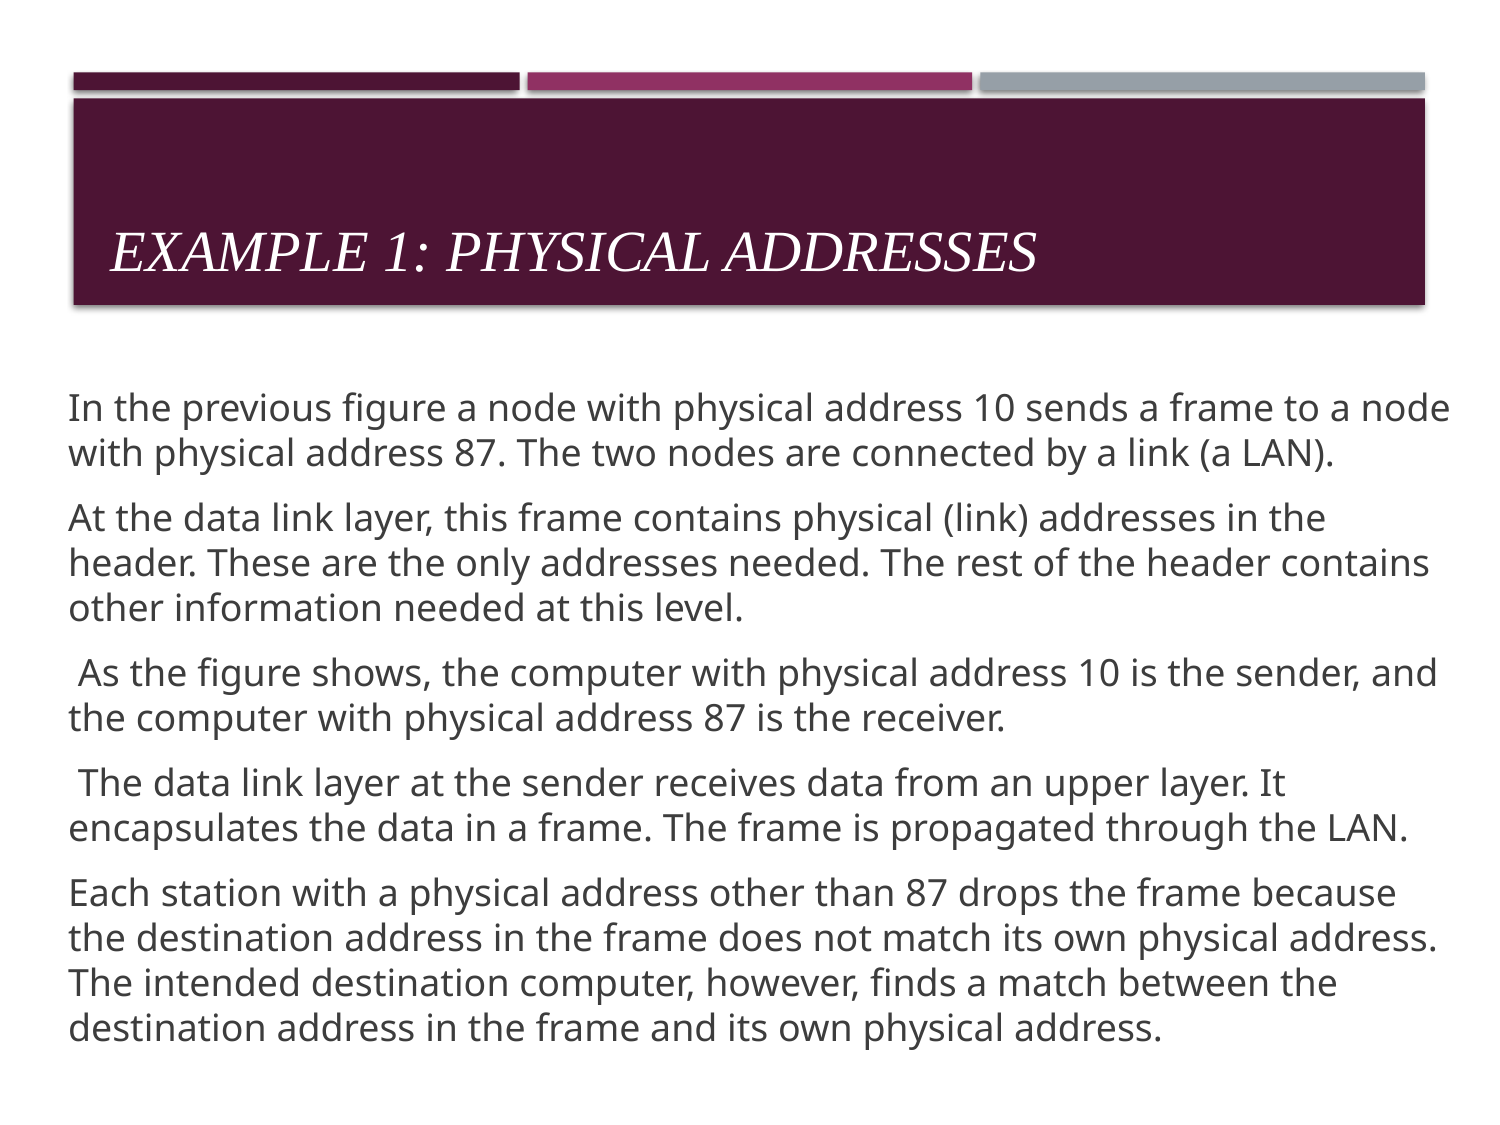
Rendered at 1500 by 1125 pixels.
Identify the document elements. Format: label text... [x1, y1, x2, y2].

title Example 1: physical addresses [95, 112, 1406, 291]
list In the previous figure a node with physical address 10 sends a frame to a node with physical address 87. The two nodes are connected by a link (a LAN). At the data link layer, this frame contains physical (link) addresses in the header. These are the only addresses needed. The rest of the header contains other information needed at this level. As the figure shows, the computer with physical address 10 is the sender, and the computer with physical address 87 is the receiver. The data link layer at the sender receives data from an upper layer. It encapsulates the data in a frame. The frame is propagated through the LAN. Each station with a physical address other than 87 drops the frame because the destination address in the frame does not match its own physical address. The intended destination computer, however, finds a match between the destination address in the frame and its own physical address. [53, 326, 1471, 1106]
